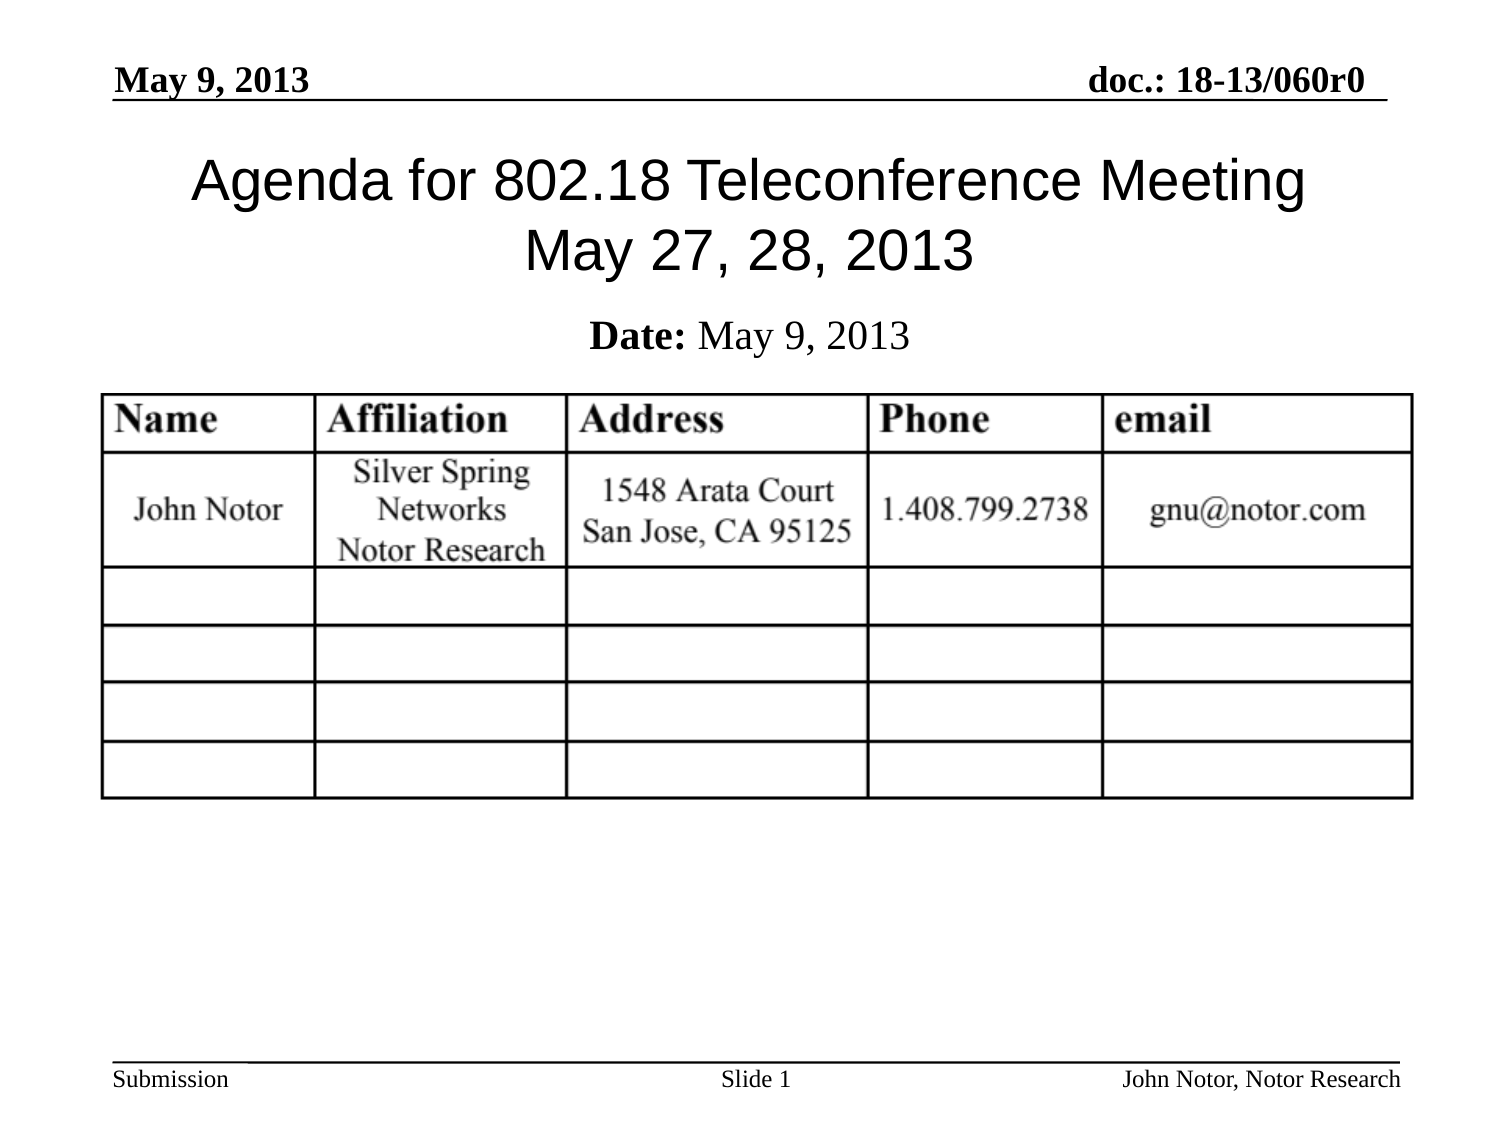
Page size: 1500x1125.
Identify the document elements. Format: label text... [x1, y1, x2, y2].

footer John Notor, Notor Research [1087, 1062, 1402, 1094]
title Agenda for 802.18 Teleconference Meeting May 27, 28, 2013 [112, 137, 1388, 288]
list Date: May 9, 2013 [112, 299, 1388, 363]
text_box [87, 392, 1441, 844]
slide_number Slide 1 [712, 1061, 800, 1093]
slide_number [114, 54, 312, 101]
